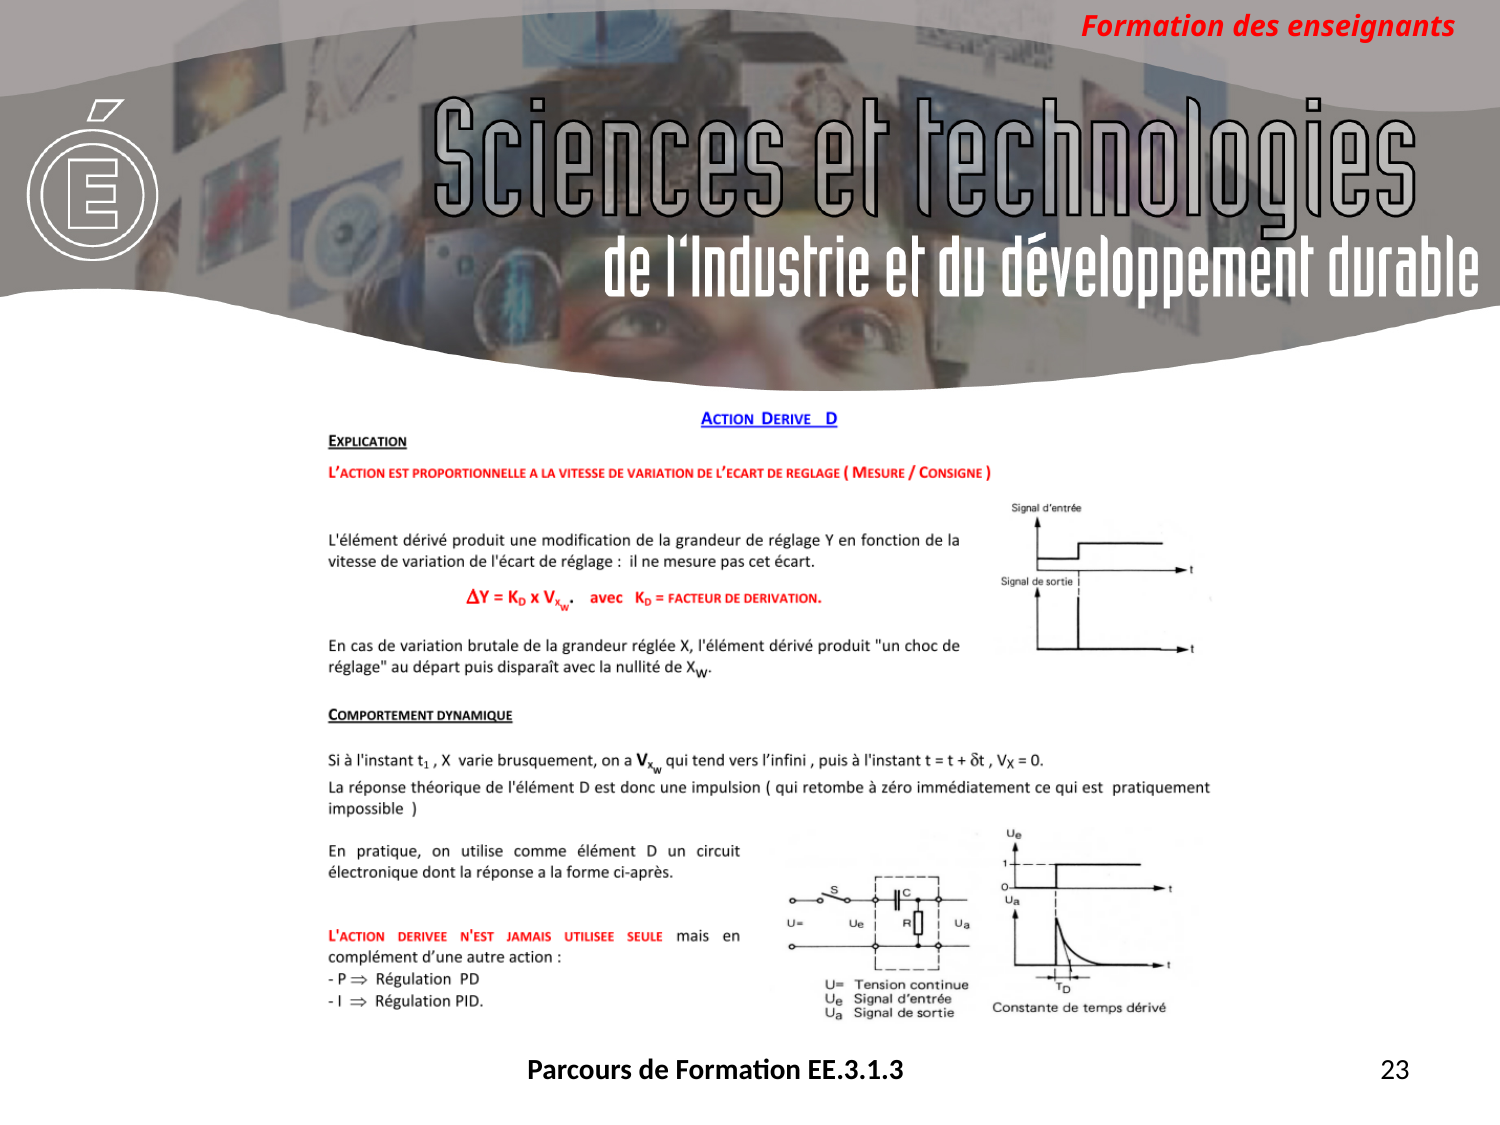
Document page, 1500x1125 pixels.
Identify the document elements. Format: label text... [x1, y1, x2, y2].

slide_number 23 [1075, 1042, 1425, 1103]
picture [0, 0, 1500, 1034]
footer Parcours de Formation EE.3.1.3 [512, 1043, 1075, 1103]
